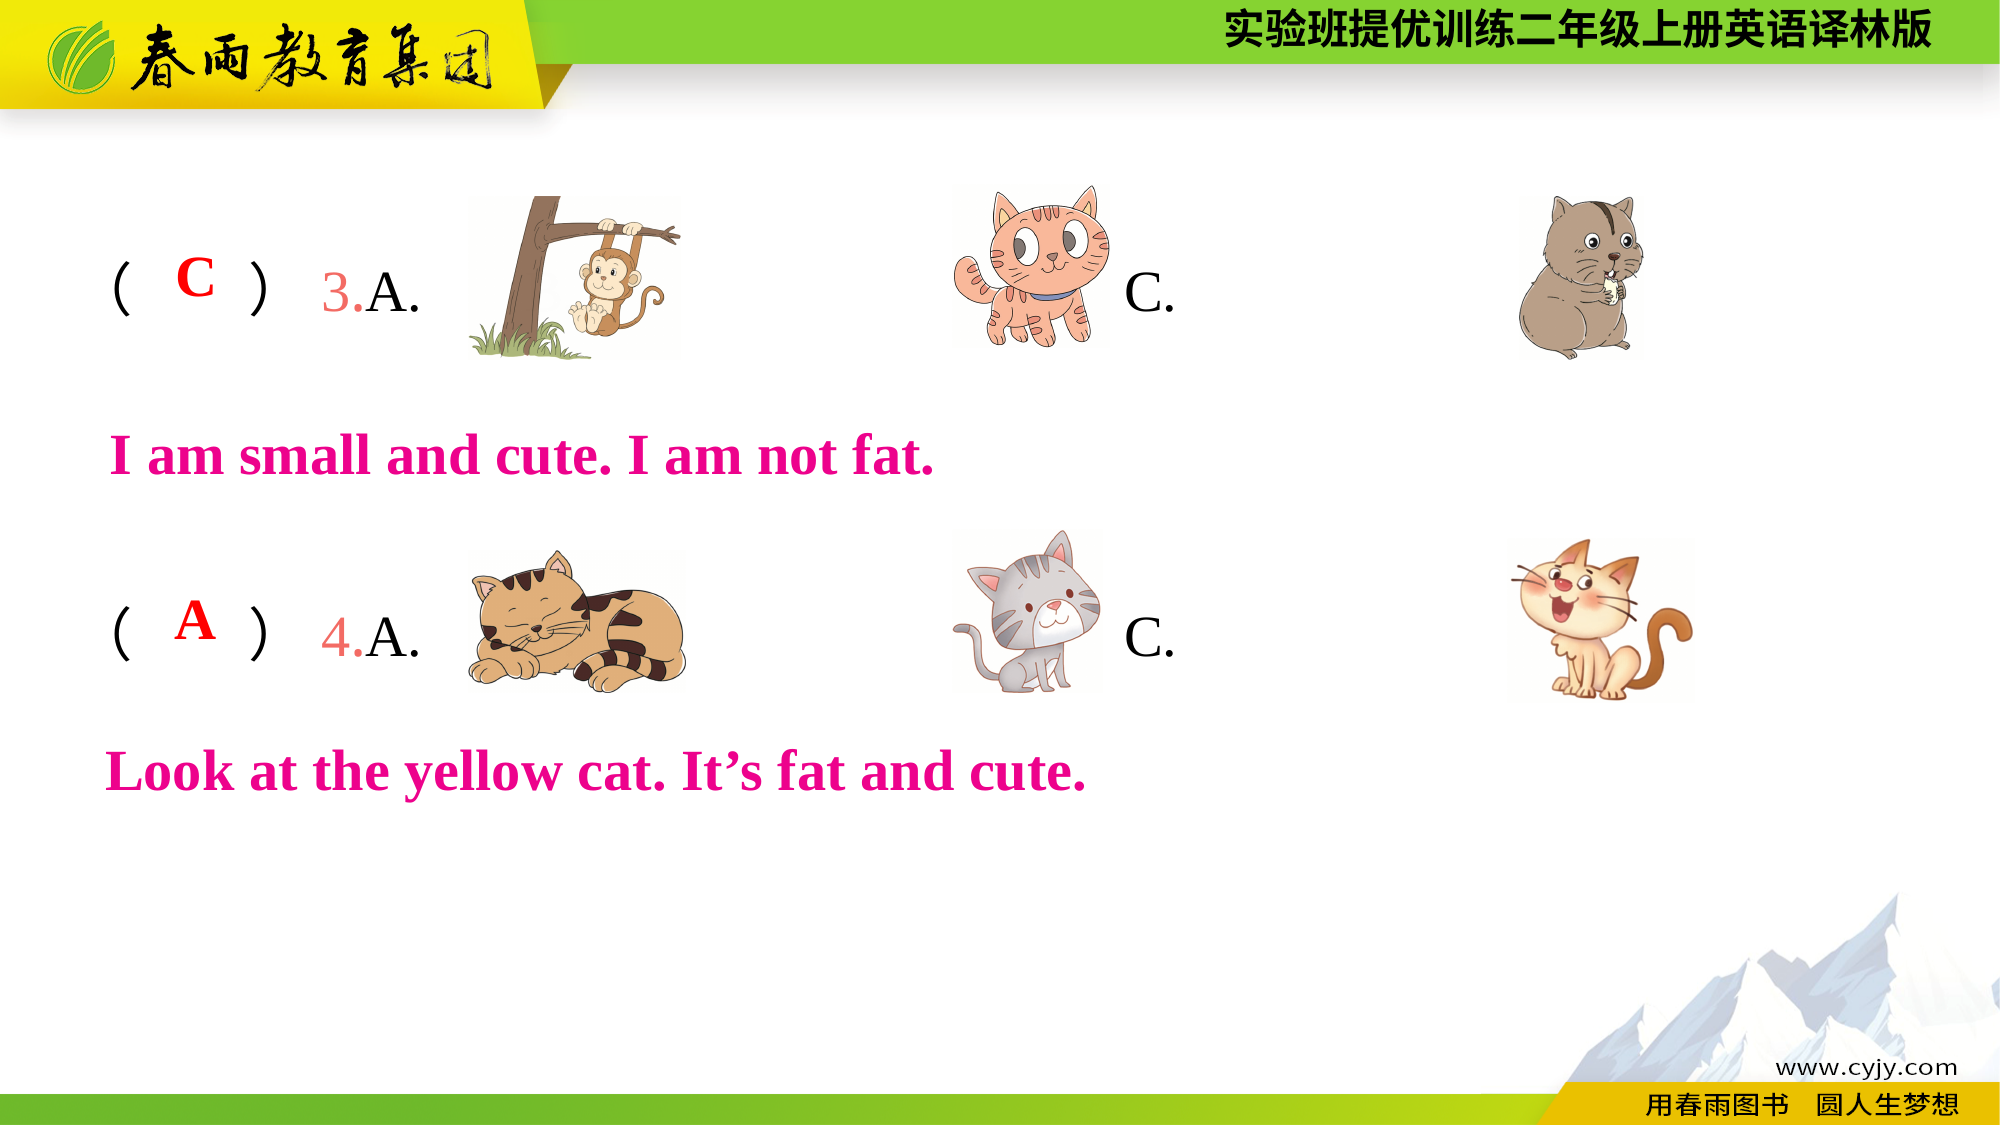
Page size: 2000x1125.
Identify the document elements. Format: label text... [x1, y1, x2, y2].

text_box A [159, 574, 232, 659]
list （ ）3.A. B. C. （ ）4.A. B. C. [59, 211, 1944, 681]
text_box C [160, 230, 233, 315]
picture [0, 0, 2000, 1125]
text_box Look at the yellow cat. It’s fat and cute. [90, 724, 1225, 810]
text_box I am small and cute. I am not fat. [95, 408, 951, 494]
